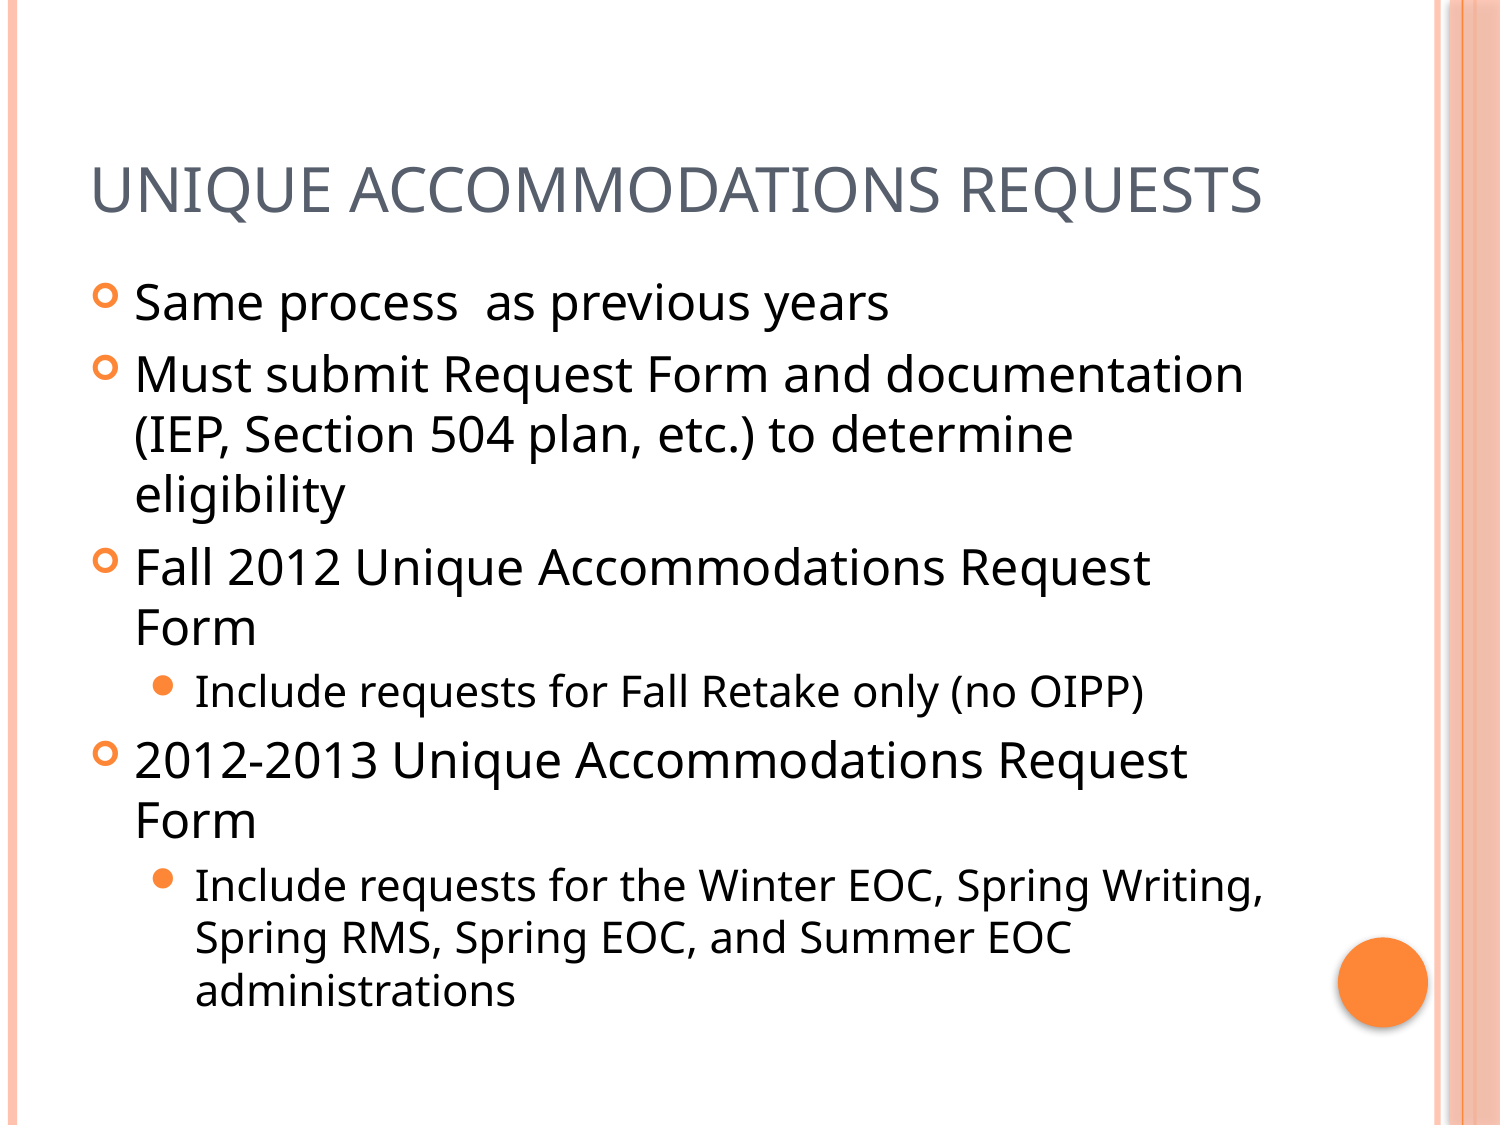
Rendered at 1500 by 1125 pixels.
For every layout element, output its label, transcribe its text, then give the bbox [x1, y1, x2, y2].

list Same process as previous years Must submit Request Form and documentation (IEP, Section 504 plan, etc.) to determine eligibility Fall 2012 Unique Accommodations Request Form Include requests for Fall Retake only (no OIPP) 2012-2013 Unique Accommodations Request Form Include requests for the Winter EOC, Spring Writing, Spring RMS, Spring EOC, and Summer EOC administrations [75, 262, 1300, 1062]
title Unique Accommodations Requests [75, 45, 1300, 233]
